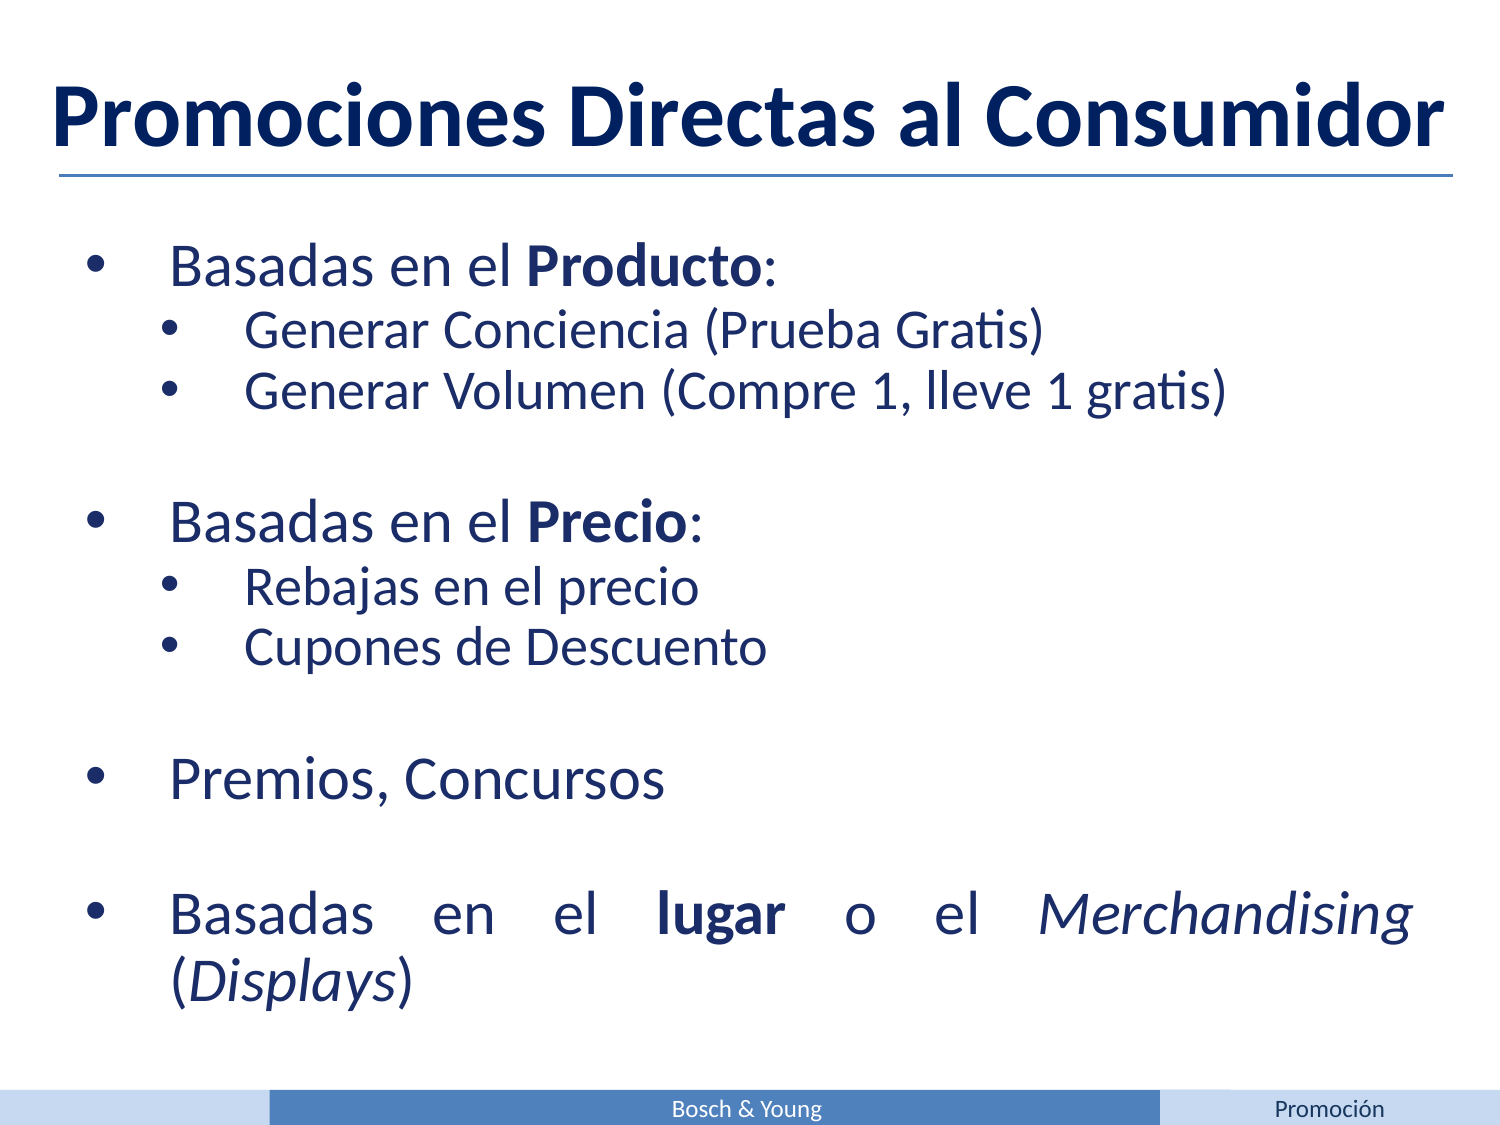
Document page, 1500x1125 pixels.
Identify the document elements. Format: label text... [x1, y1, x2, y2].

text_box Basadas en el Producto: Generar Conciencia (Prueba Gratis) Generar Volumen (Compre 1, lleve 1 gratis) Basadas en el Precio: Rebajas en el precio Cupones de Descuento Premios, Concursos Basadas en el lugar o el Merchandising (Displays) [70, 225, 1430, 1057]
text_box Bosch & Young [272, 1088, 1158, 1125]
text_box Promoción [1158, 1088, 1500, 1125]
text_box Promociones Directas al Consumidor [35, 46, 1465, 172]
text_box [0, 1088, 272, 1125]
